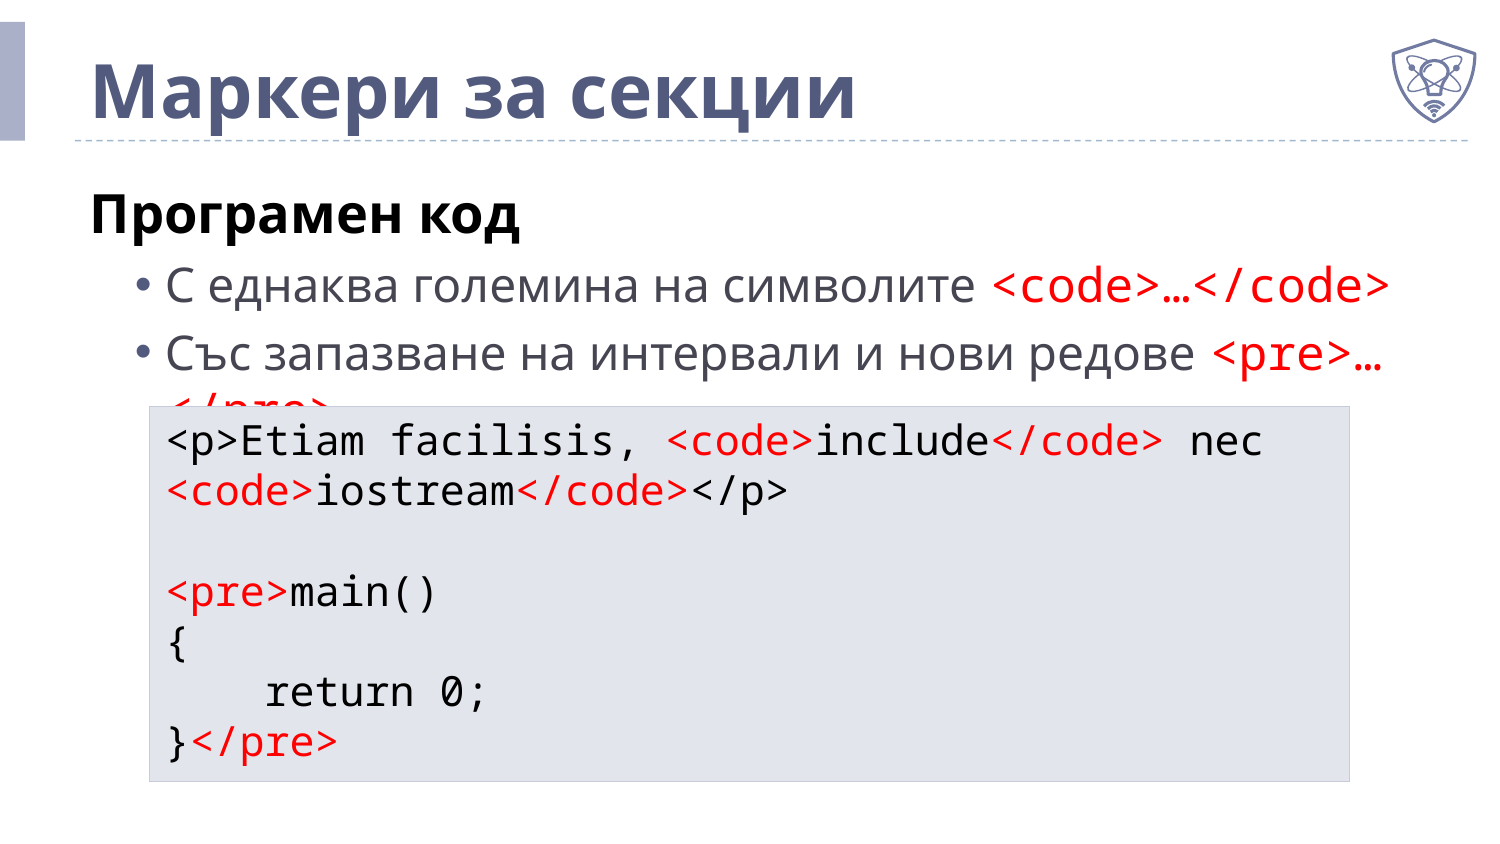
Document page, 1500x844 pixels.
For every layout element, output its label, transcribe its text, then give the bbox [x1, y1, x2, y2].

list Програмен код С еднаква големина на символите <code>…</code> Със запазване на интервали и нови редове <pre>…</pre> [75, 171, 1475, 835]
title Маркери за секции [75, 18, 1475, 141]
text_box <p>Etiam facilisis, <code>include</code> nec <code>iostream</code></p> <pre>main() { return 0; }</pre> [149, 406, 1350, 782]
